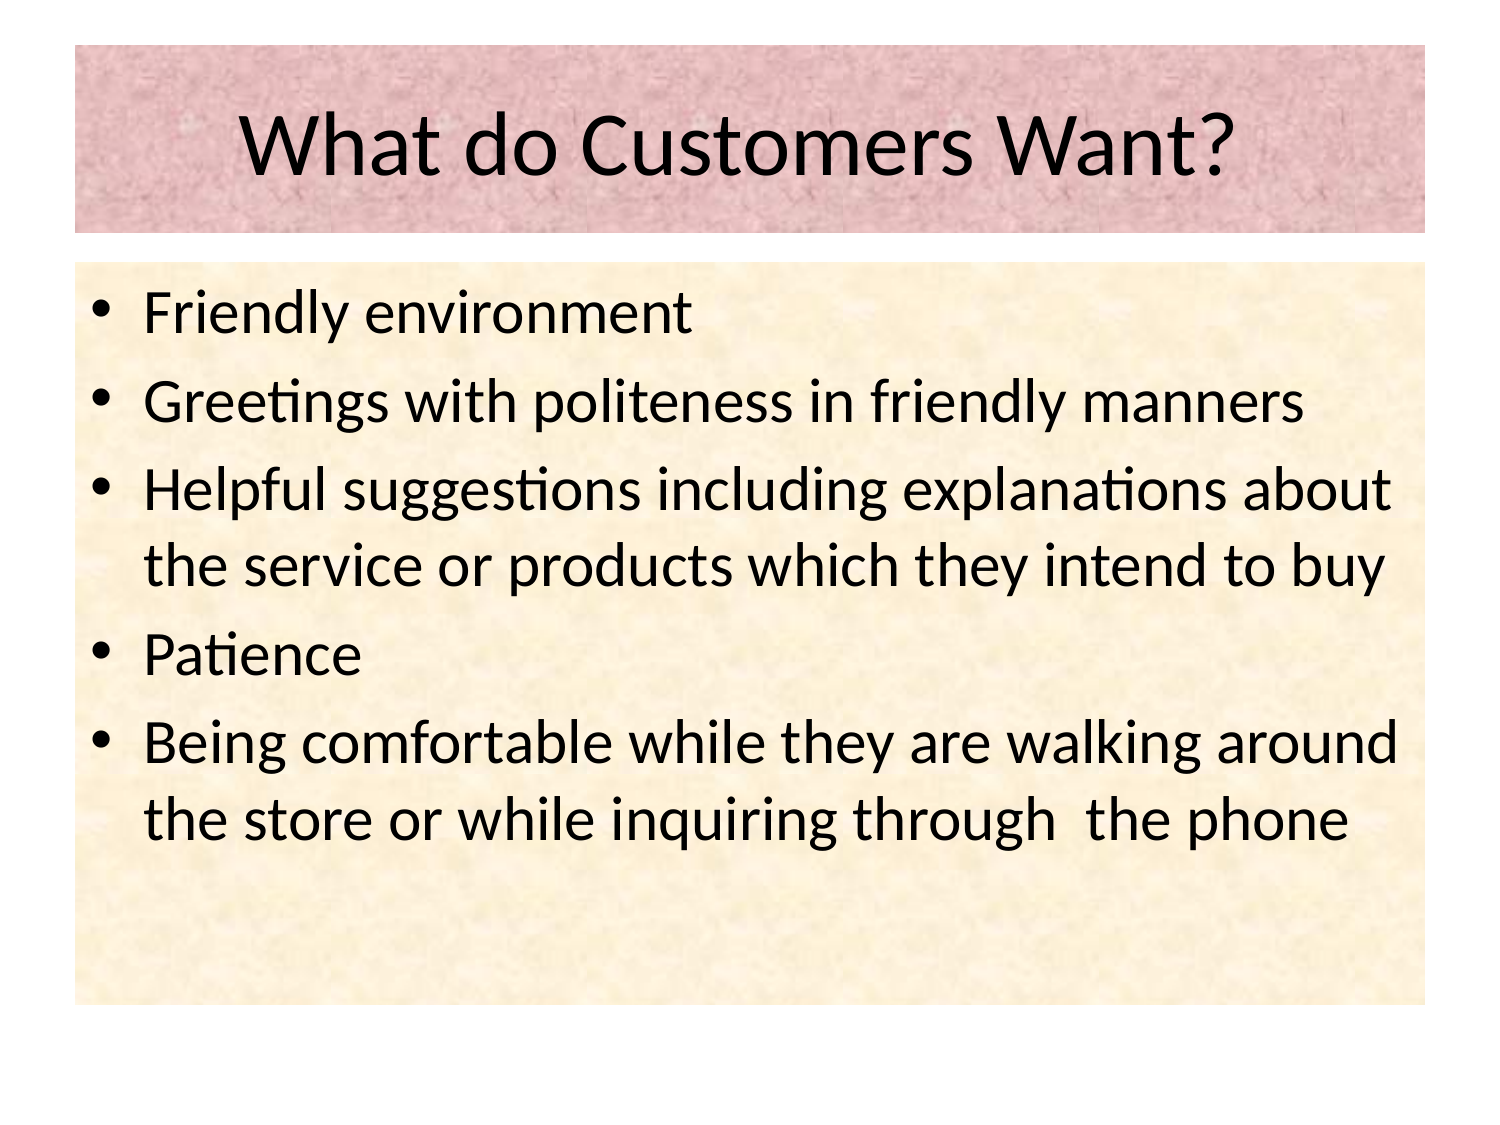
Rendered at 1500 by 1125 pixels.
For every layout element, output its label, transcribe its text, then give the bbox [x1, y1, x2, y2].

list Friendly environment Greetings with politeness in friendly manners Helpful suggestions including explanations about the service or products which they intend to buy Patience Being comfortable while they are walking around the store or while inquiring through the phone [75, 262, 1425, 1005]
title What do Customers Want? [75, 45, 1425, 233]
